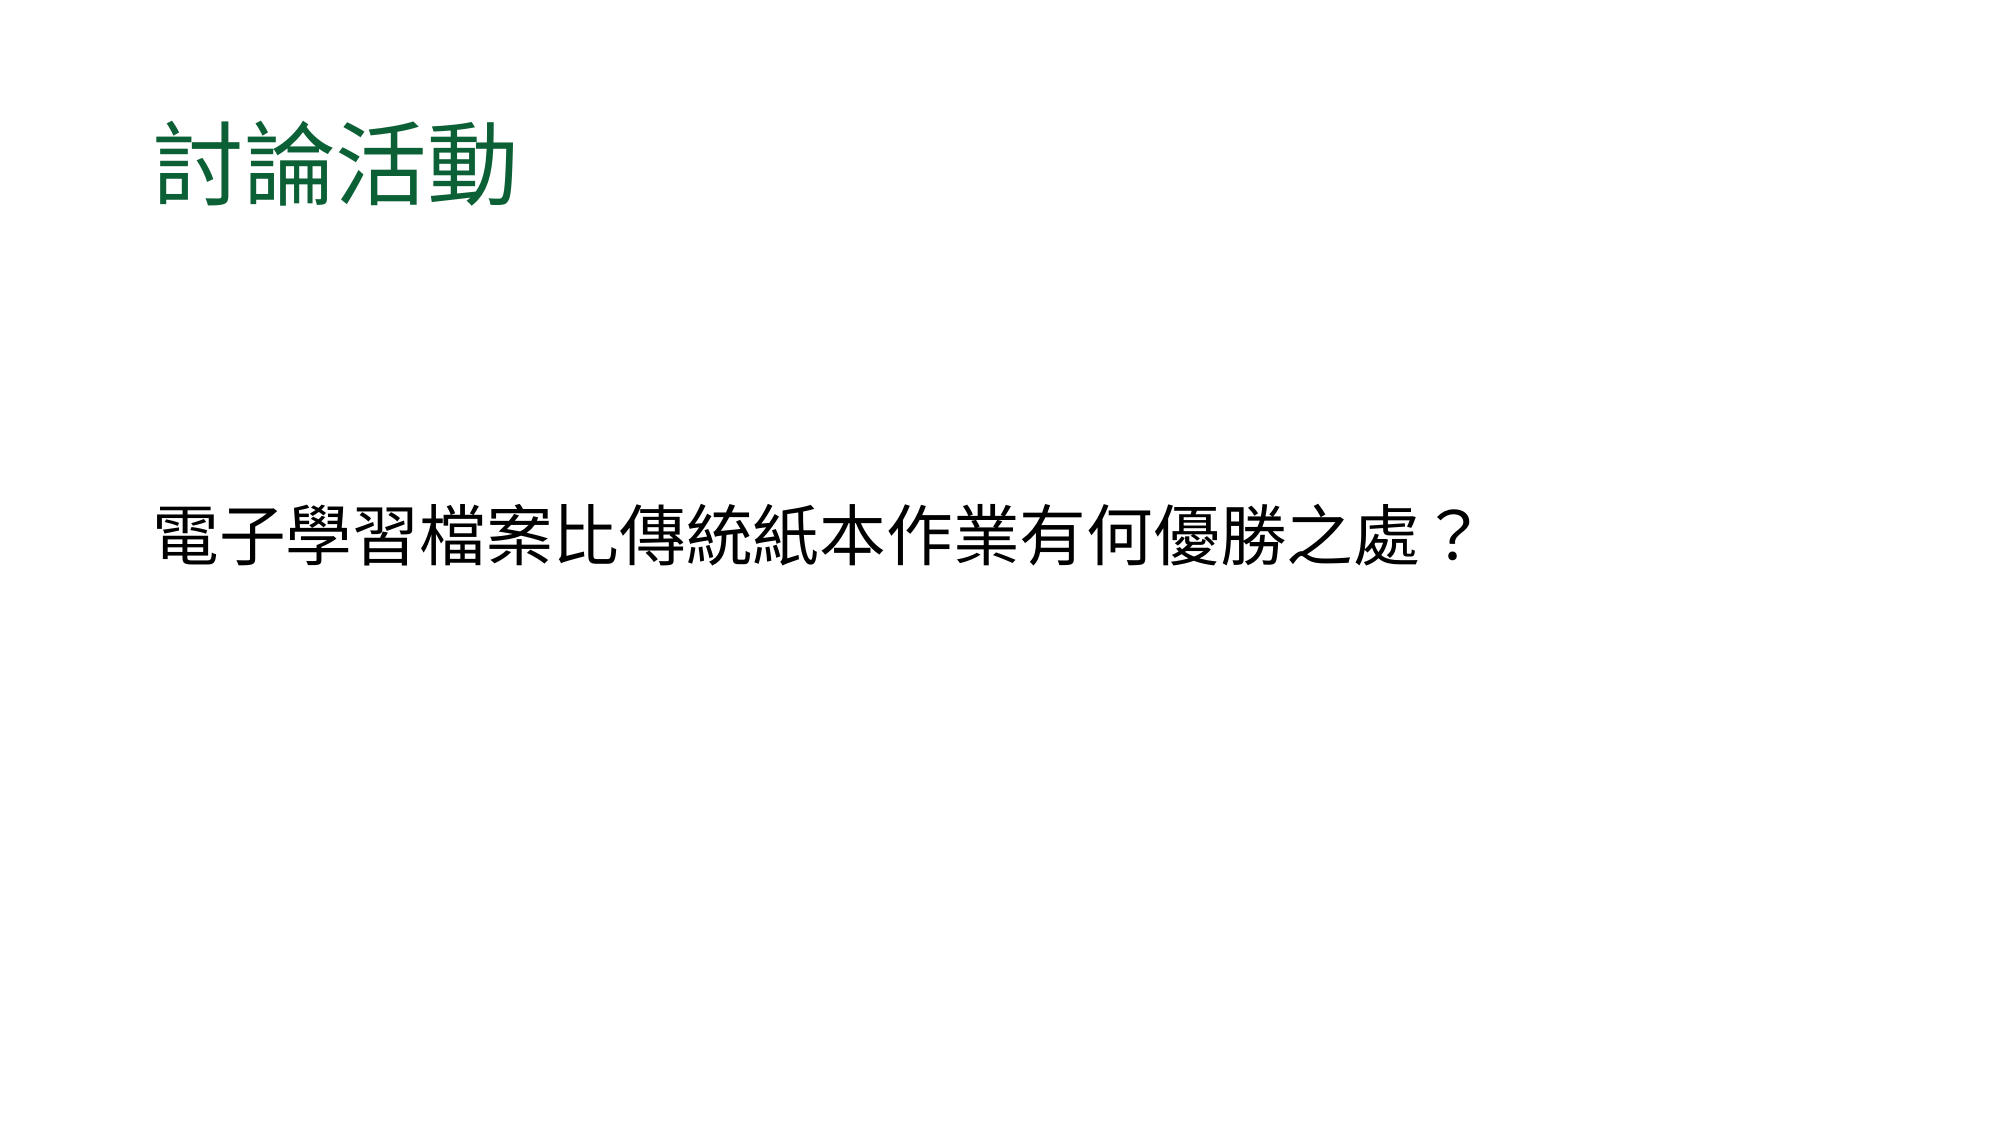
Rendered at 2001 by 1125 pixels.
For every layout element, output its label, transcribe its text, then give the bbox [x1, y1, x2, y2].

title 討論活動 [137, 59, 1863, 278]
list 電子學習檔案比傳統紙本作業有何優勝之處？ [137, 495, 1863, 875]
